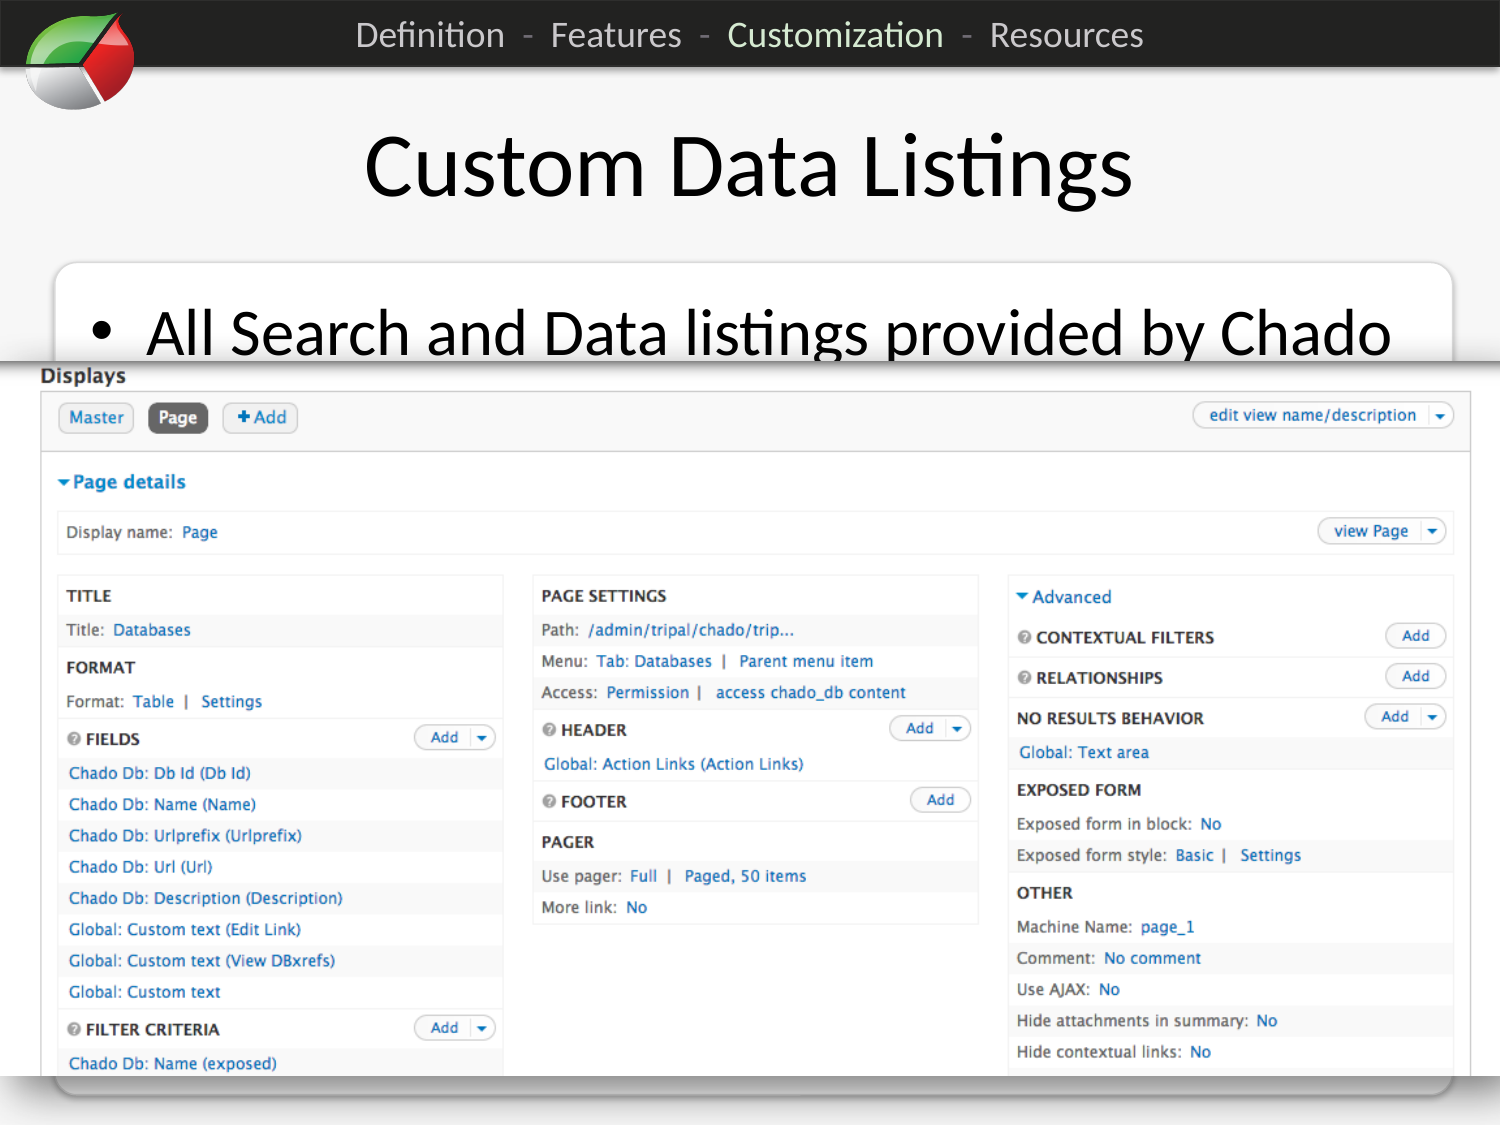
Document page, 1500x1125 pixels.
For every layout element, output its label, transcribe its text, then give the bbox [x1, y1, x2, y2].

title Custom Data Listings [75, 76, 1425, 254]
list All Search and Data listings provided by Chado are created using Views You can add/remove fields and filters and change sorting specifications through the web interface [75, 281, 1425, 343]
picture [0, 360, 1500, 1077]
text_box [53, 261, 1454, 343]
picture [24, 6, 138, 112]
text_box Definition - Features - Customization - Resources [0, 0, 1500, 67]
